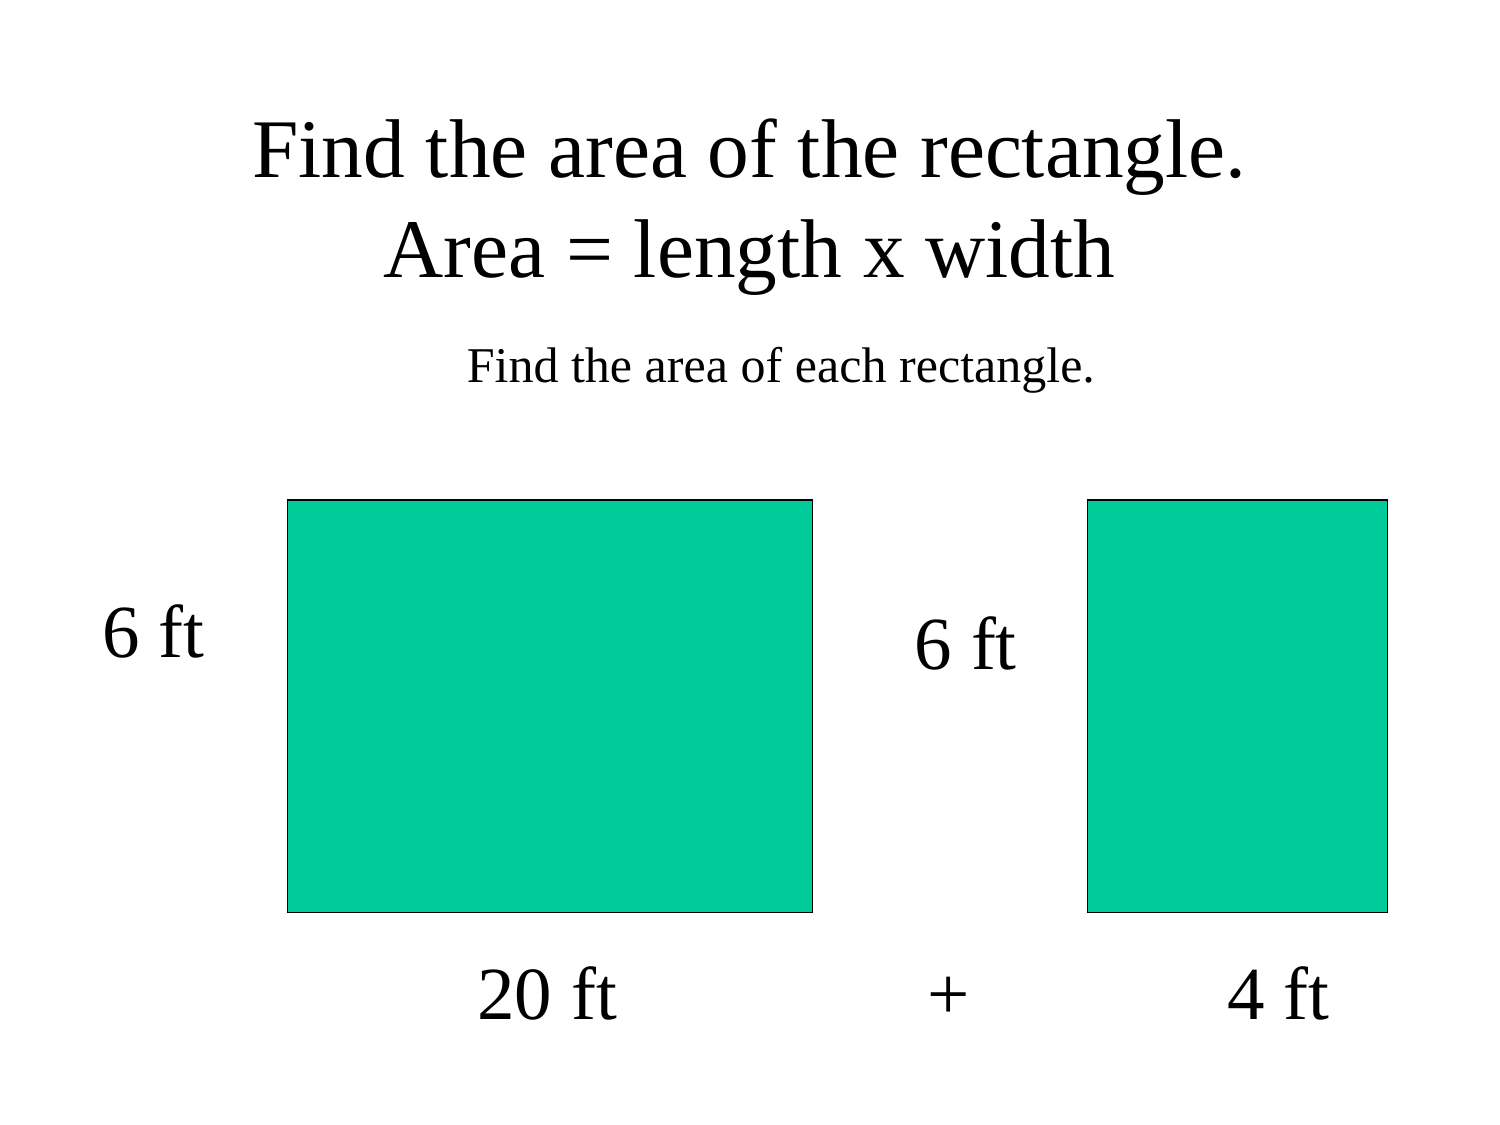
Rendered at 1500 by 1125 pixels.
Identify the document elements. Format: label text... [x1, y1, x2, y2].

text_box [1087, 500, 1388, 913]
text_box 6 ft [899, 587, 1113, 693]
text_box 6 ft [87, 574, 287, 680]
text_box 20 ft + 4 ft [462, 937, 1400, 1043]
text_box Find the area of each rectangle. [224, 324, 1338, 400]
text_box [287, 500, 813, 913]
text_box Find the area of the rectangle. Area = length x width [112, 99, 1388, 288]
